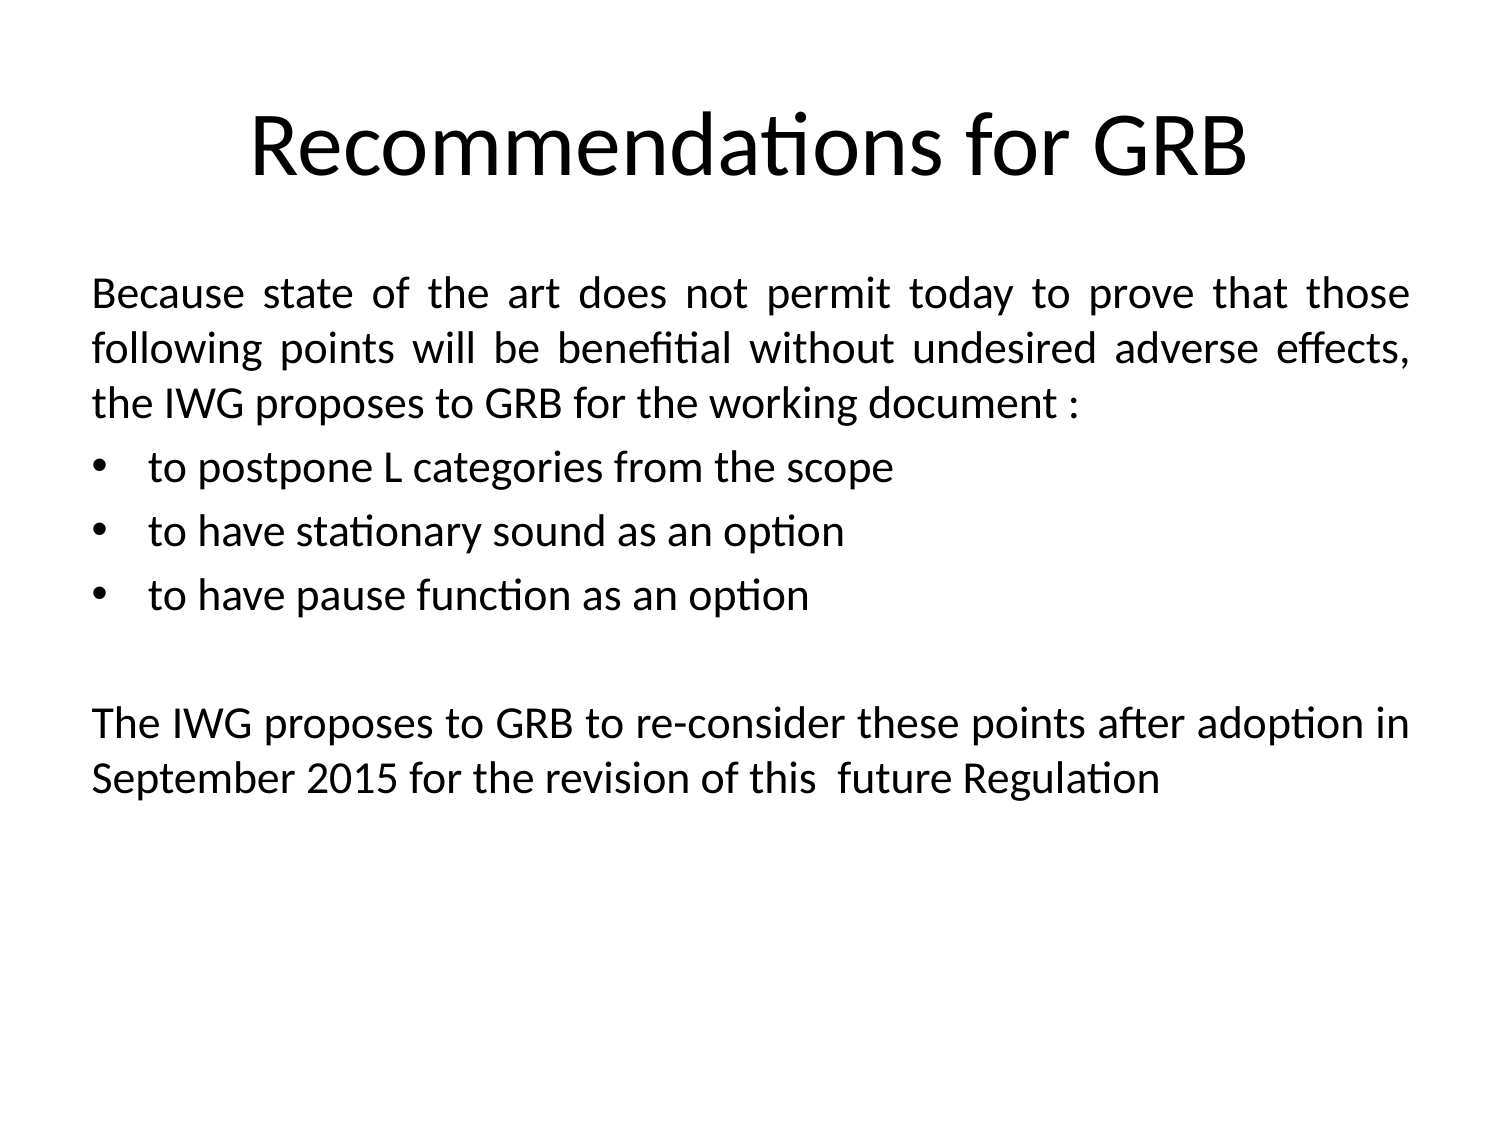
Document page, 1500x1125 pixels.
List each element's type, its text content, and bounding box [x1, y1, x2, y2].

title Recommendations for GRB [75, 45, 1425, 233]
list Because state of the art does not permit today to prove that those following points will be benefitial without undesired adverse effects, the IWG proposes to GRB for the working document : to postpone L categories from the scope to have stationary sound as an option to have pause function as an option The IWG proposes to GRB to re-consider these points after adoption in September 2015 for the revision of this future Regulation [76, 255, 1427, 998]
